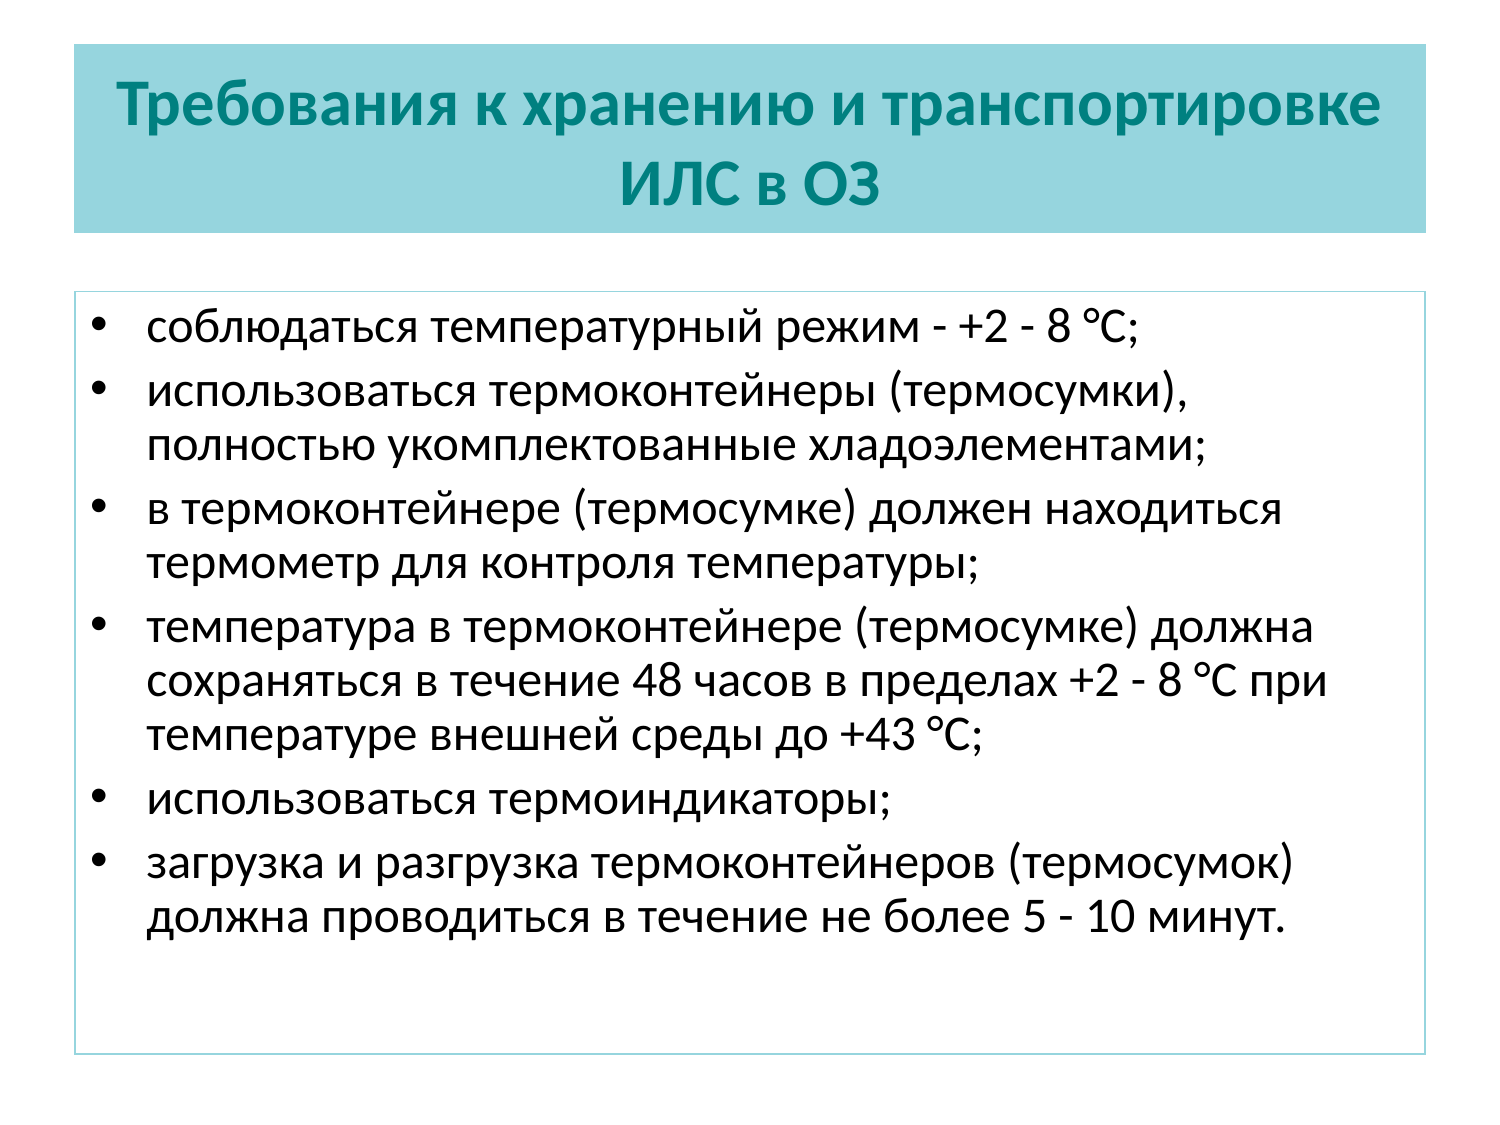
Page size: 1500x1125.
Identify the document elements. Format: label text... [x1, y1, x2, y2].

list соблюдаться температурный режим - +2 - 8 °C; использоваться термоконтейнеры (термосумки), полностью укомплектованные хладоэлементами; в термоконтейнере (термосумке) должен находиться термометр для контроля температуры; температура в термоконтейнере (термосумке) должна сохраняться в течение 48 часов в пределах +2 - 8 °C при температуре внешней среды до +43 °C; использоваться термоиндикаторы; загрузка и разгрузка термоконтейнеров (термосумок) должна проводиться в течение не более 5 - 10 минут. [74, 291, 1426, 1055]
title Требования к хранению и транспортировке ИЛС в ОЗ [74, 44, 1426, 233]
